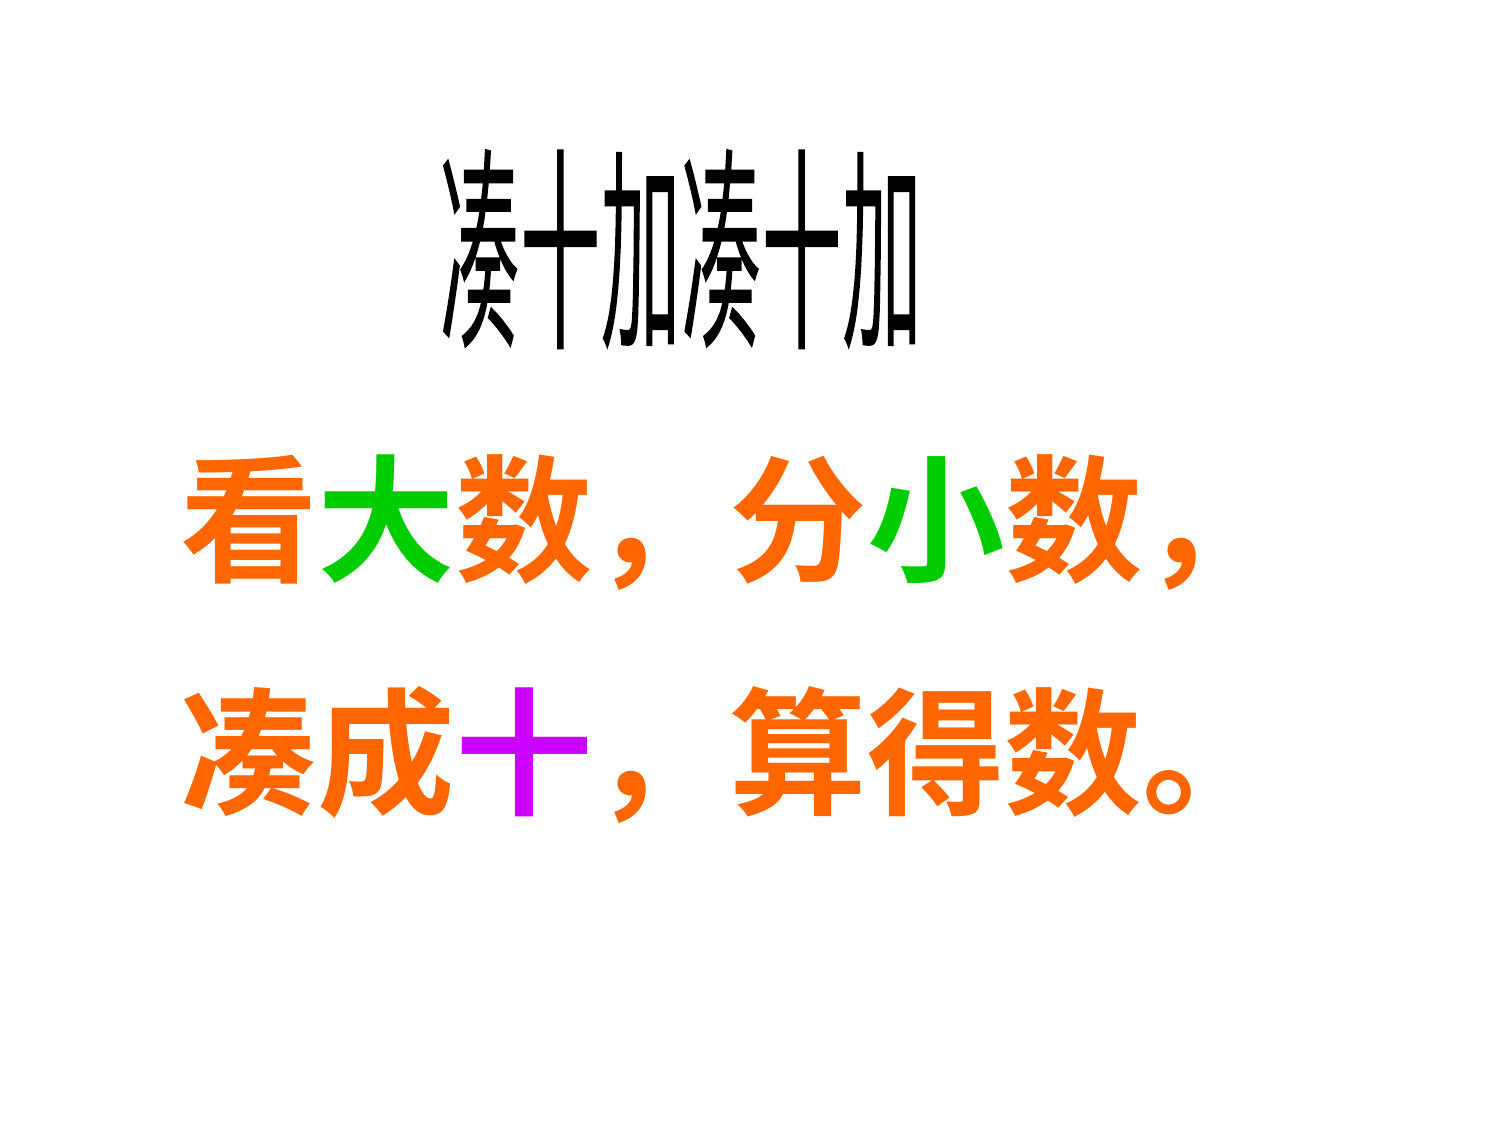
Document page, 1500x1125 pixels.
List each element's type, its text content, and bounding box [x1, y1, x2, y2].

text_box 看大数，分小数， 凑成十，算得数。 [165, 426, 1500, 840]
